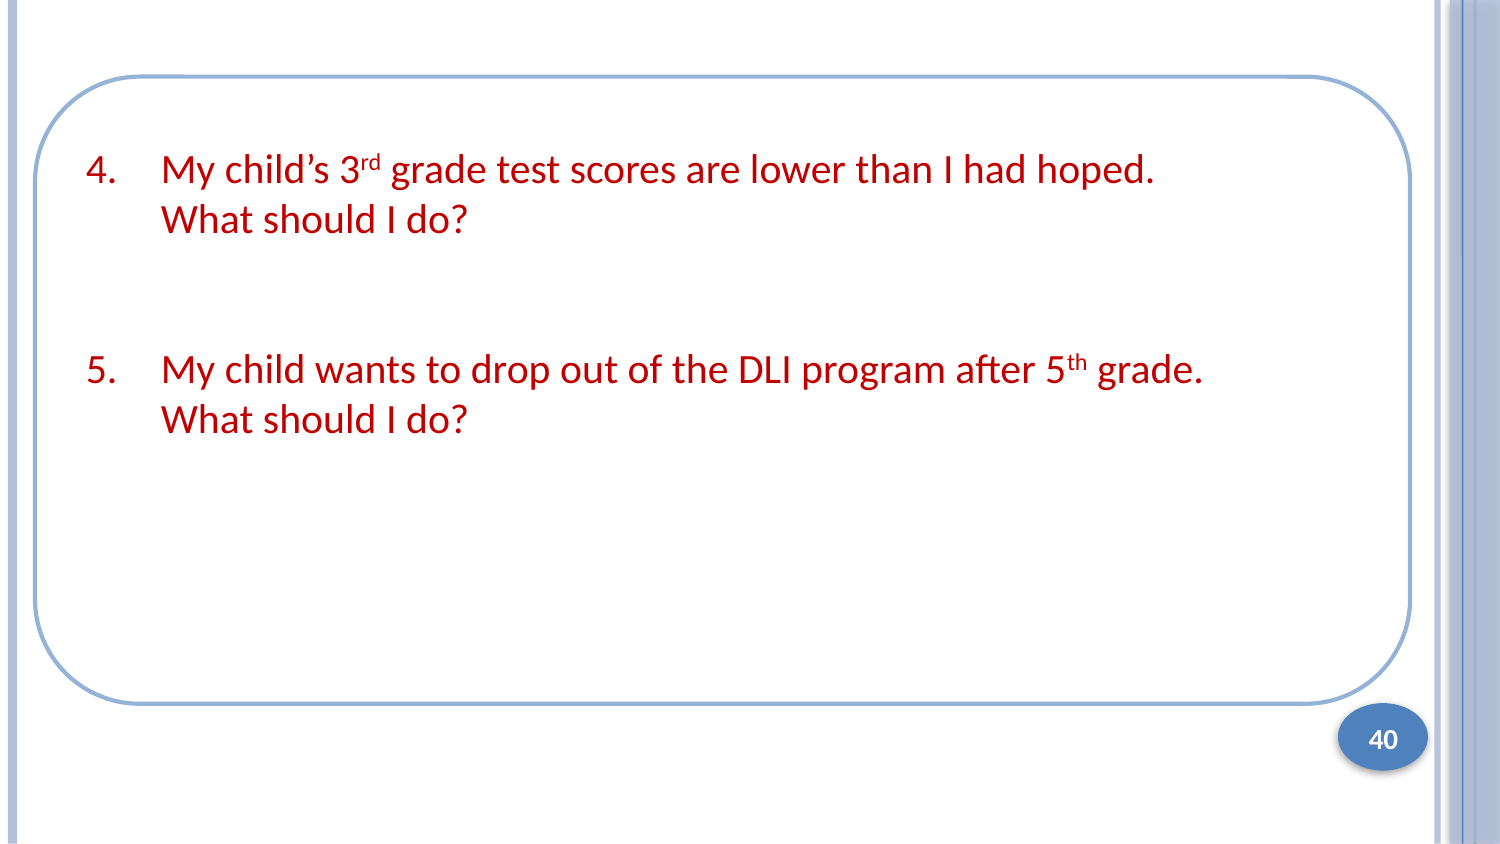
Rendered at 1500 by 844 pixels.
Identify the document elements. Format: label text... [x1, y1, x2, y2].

text_box My child’s 3rd grade test scores are lower than I had hoped. What should I do? My child wants to drop out of the DLI program after 5th grade. What should I do? [71, 134, 1238, 650]
text_box [32, 74, 1413, 706]
slide_number 40 [1333, 705, 1434, 770]
